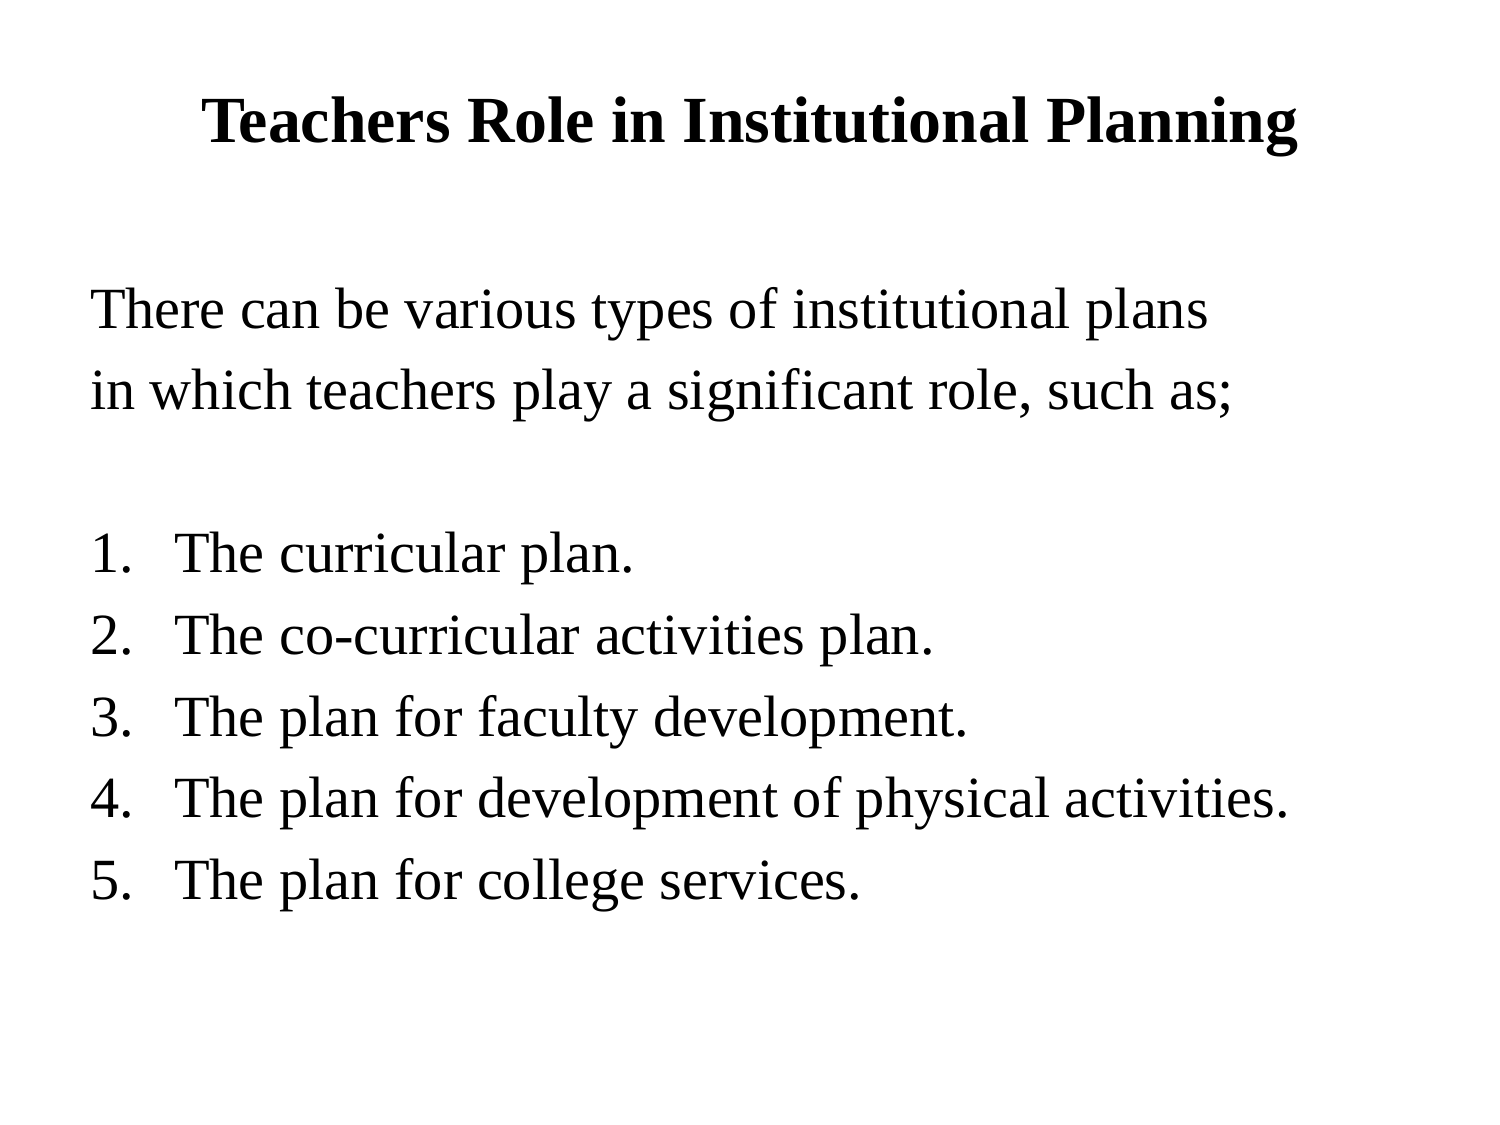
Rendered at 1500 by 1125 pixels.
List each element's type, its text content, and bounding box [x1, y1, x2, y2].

list There can be various types of institutional plans in which teachers play a significant role, such as; The curricular plan. The co-curricular activities plan. The plan for faculty development. The plan for development of physical activities. The plan for college services. [75, 262, 1425, 1005]
title Teachers Role in Institutional Planning [75, 45, 1425, 188]
